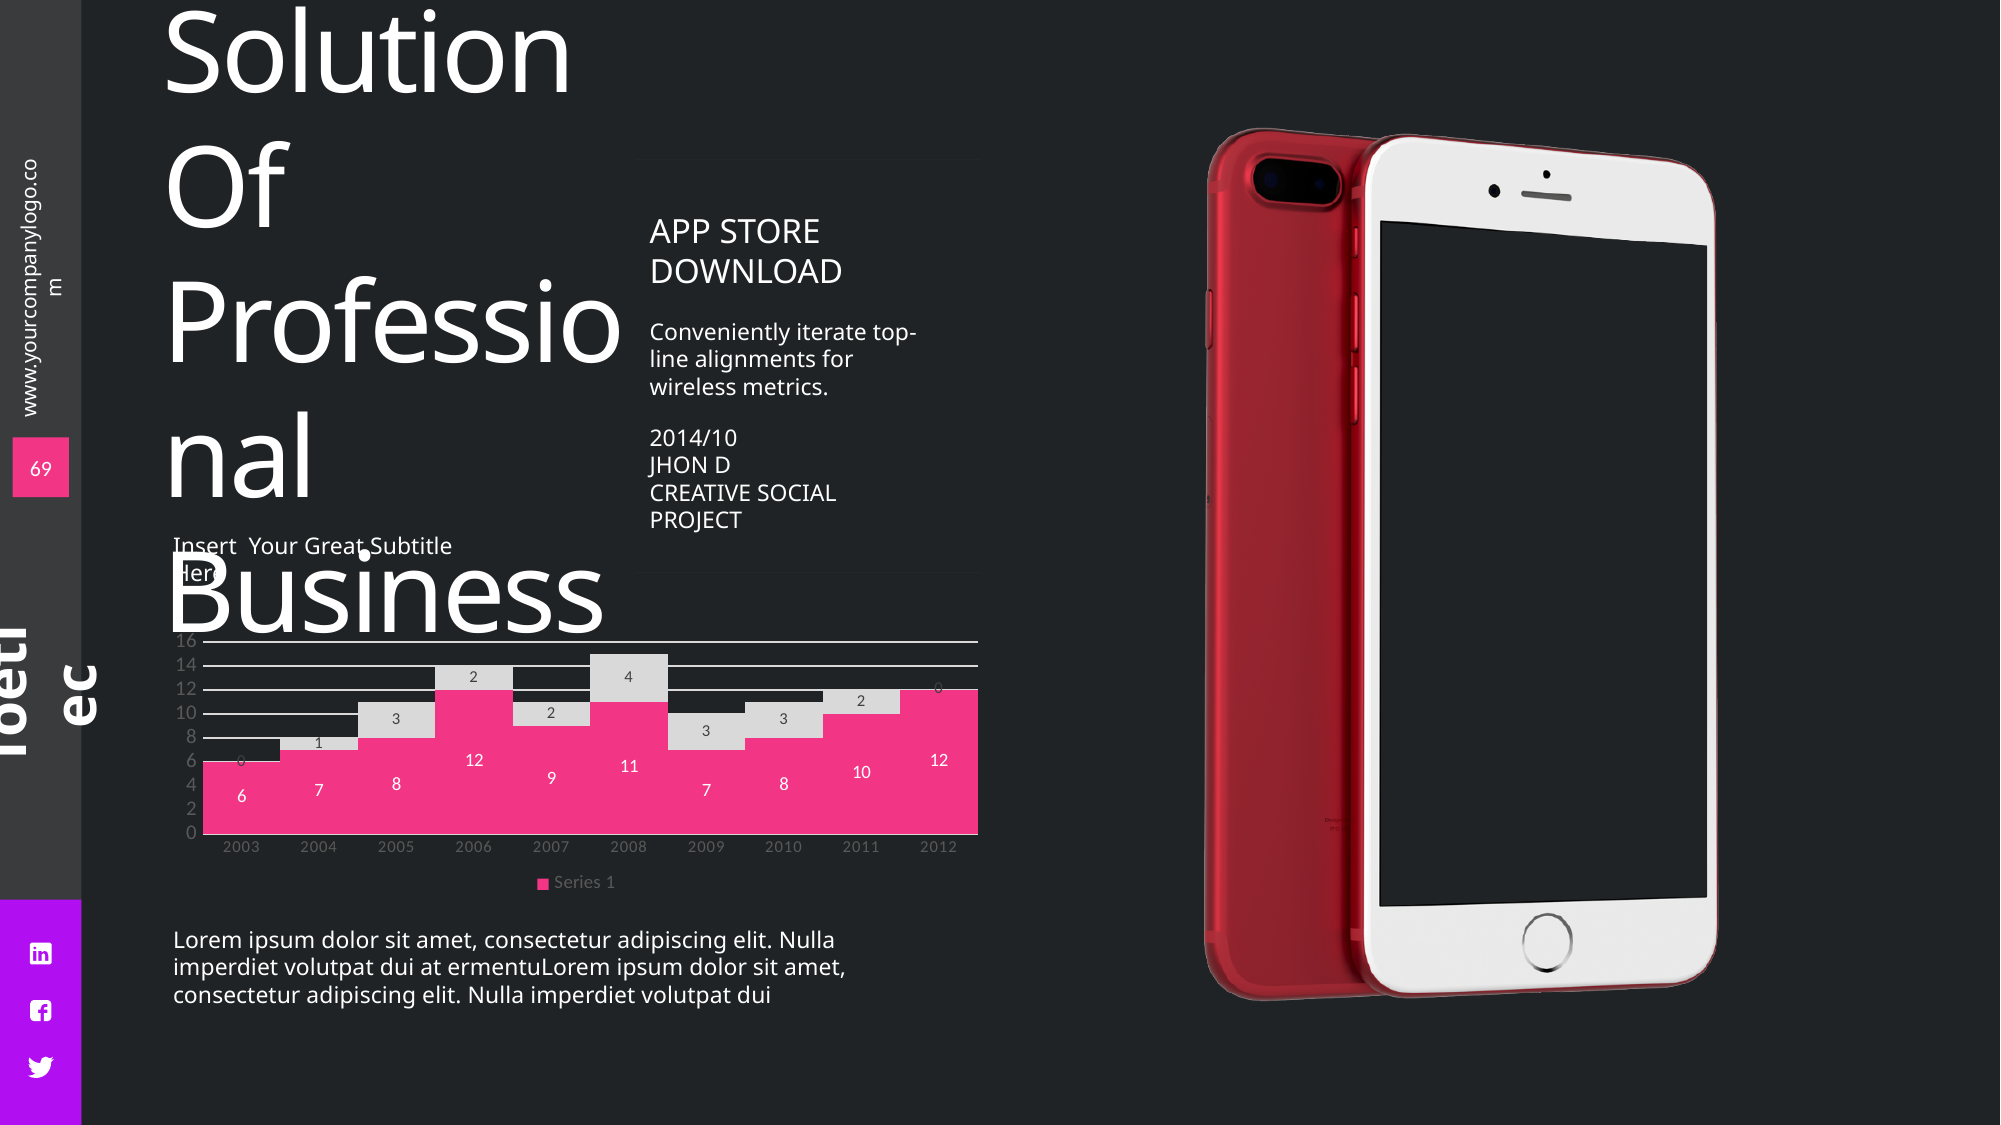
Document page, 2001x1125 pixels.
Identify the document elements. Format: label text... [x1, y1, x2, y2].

slide_number 69 [12, 437, 69, 498]
text_box Insert Your Great Subtitle Here [158, 523, 512, 594]
chart [158, 626, 995, 905]
text_box Lorem ipsum dolor sit amet, consectetur adipiscing elit. Nulla imperdiet volutpat dui at ermentuLorem ipsum dolor sit amet, consectetur adipiscing elit. Nulla imperdiet volutpat dui [158, 917, 951, 1016]
text_box 2014/10 JHON D CREATIVE SOCIAL PROJECT [634, 416, 950, 541]
picture [1163, 97, 1764, 1018]
text_box Solution Of Professional Business [147, 116, 677, 519]
text_box APP STORE DOWNLOAD Conveniently iterate top-line alignments for wireless metrics. [634, 202, 950, 408]
